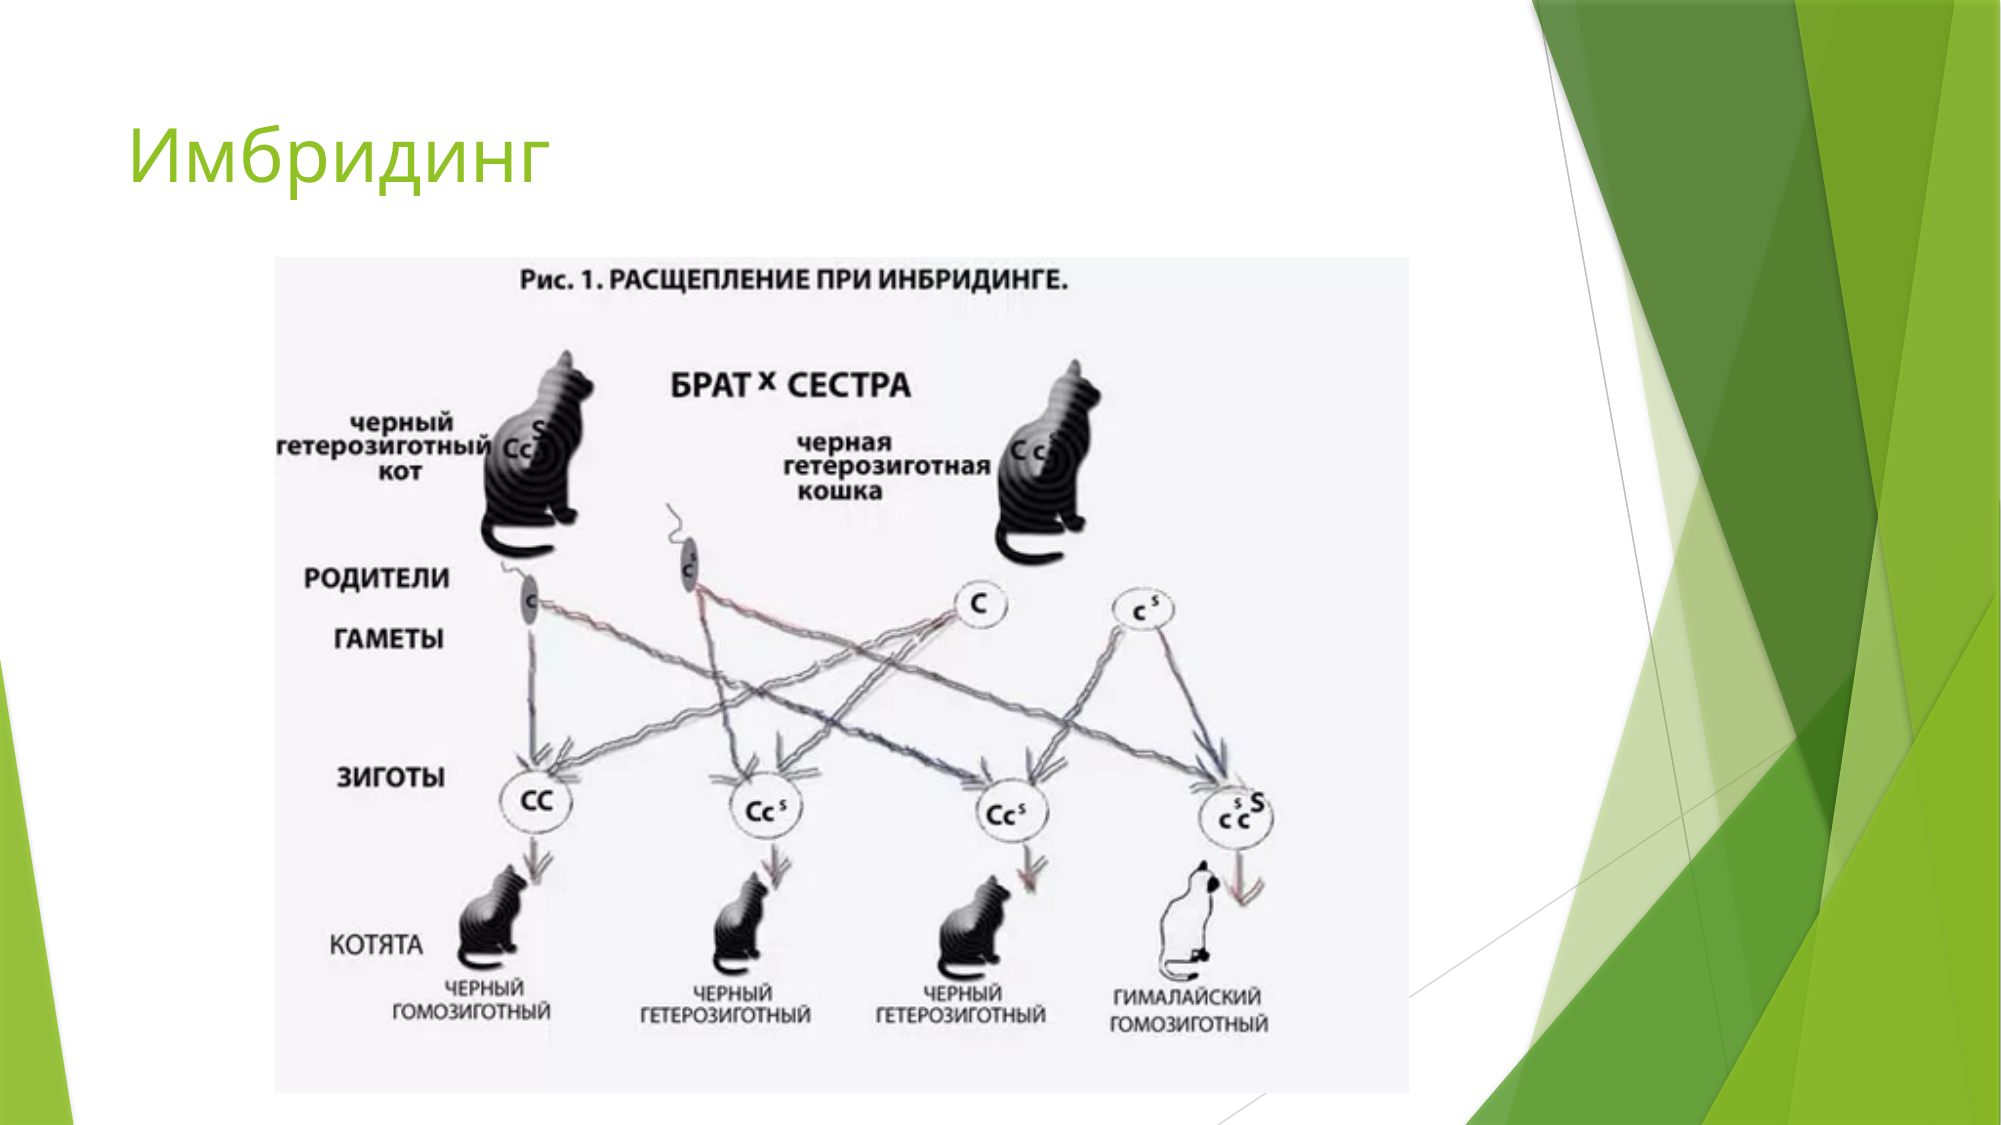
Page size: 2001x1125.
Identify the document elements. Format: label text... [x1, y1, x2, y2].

picture [274, 257, 1410, 1094]
title Имбридинг [111, 99, 1522, 317]
